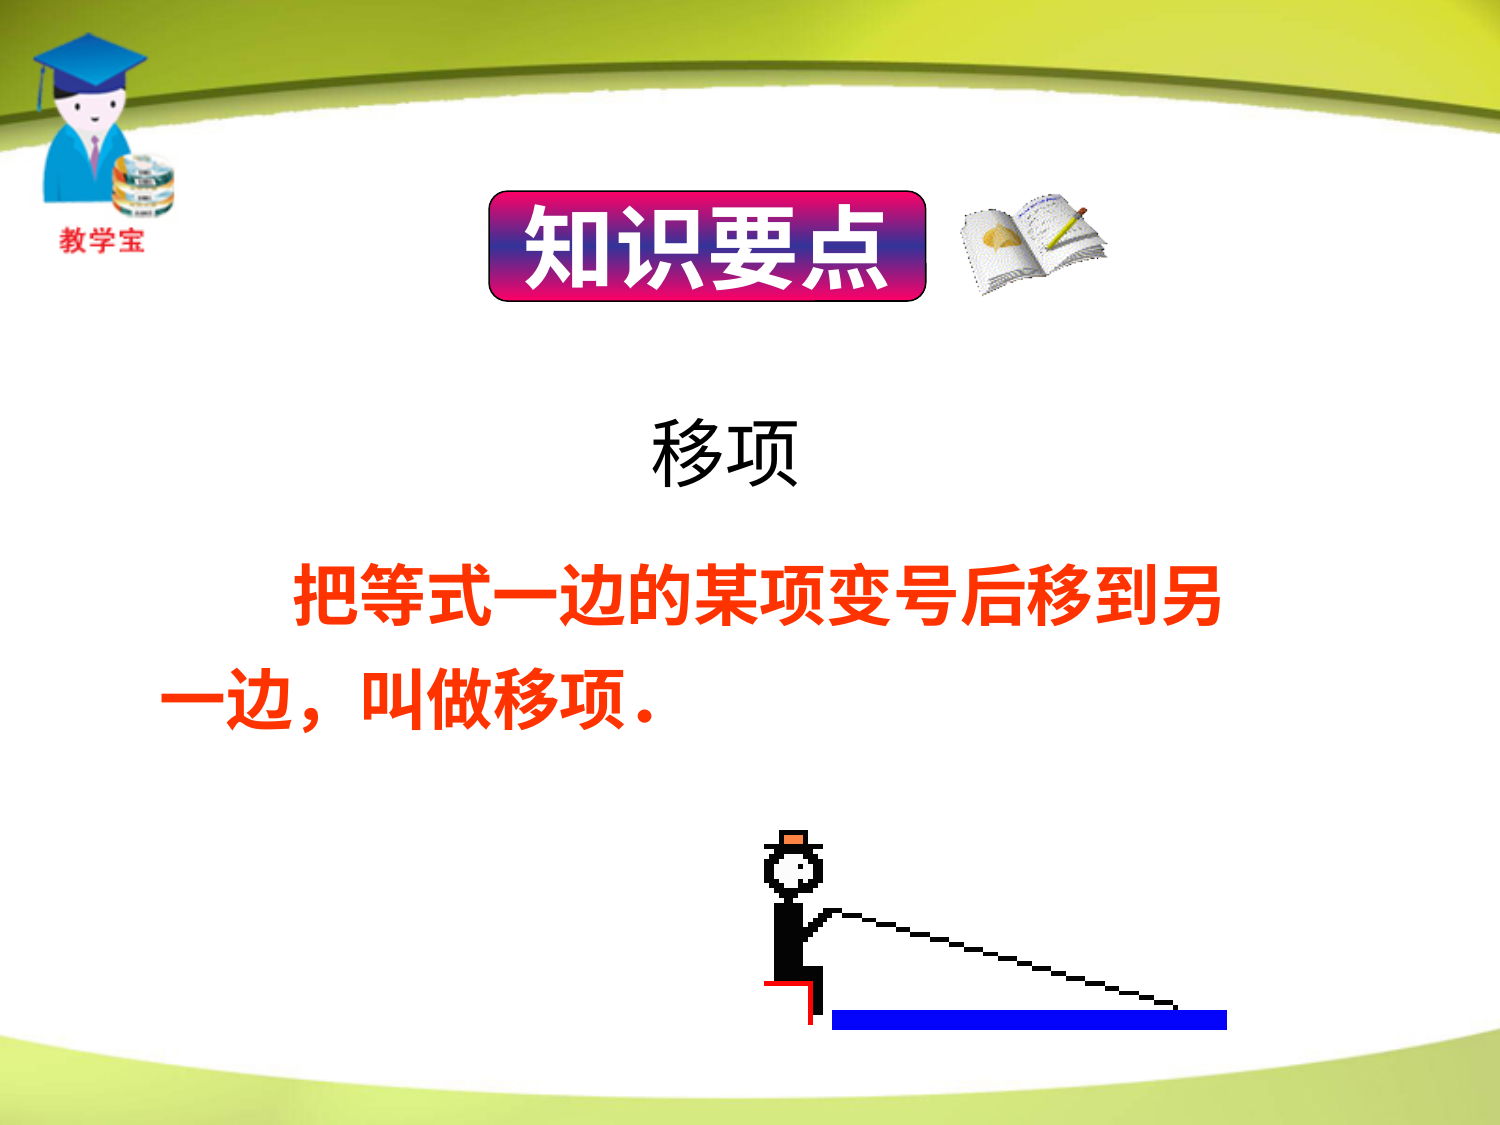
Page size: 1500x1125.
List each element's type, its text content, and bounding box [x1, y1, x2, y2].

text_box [488, 172, 1119, 302]
picture [0, 0, 1500, 1125]
text_box 移项 把等式一边的某项变号后移到另一边，叫做移项． [144, 372, 1307, 745]
